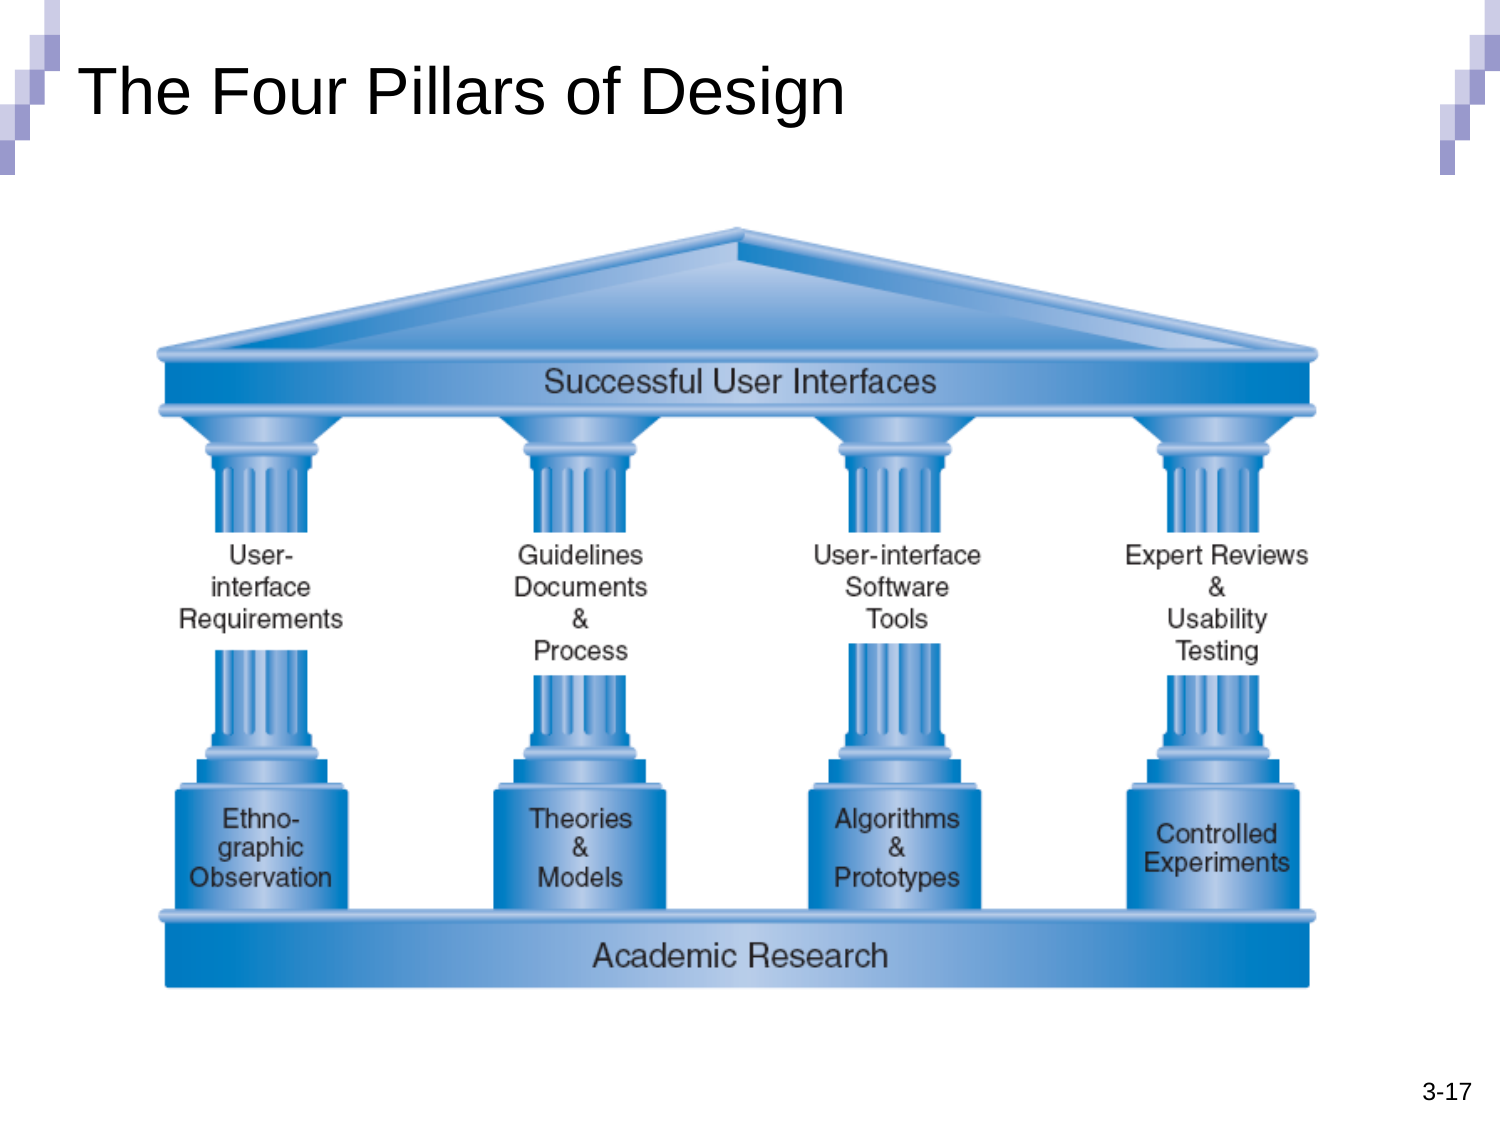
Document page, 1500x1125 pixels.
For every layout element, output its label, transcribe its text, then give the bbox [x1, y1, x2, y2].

title The Four Pillars of Design [62, 0, 1438, 176]
picture [124, 187, 1326, 998]
slide_number 3-17 [1137, 1062, 1488, 1113]
